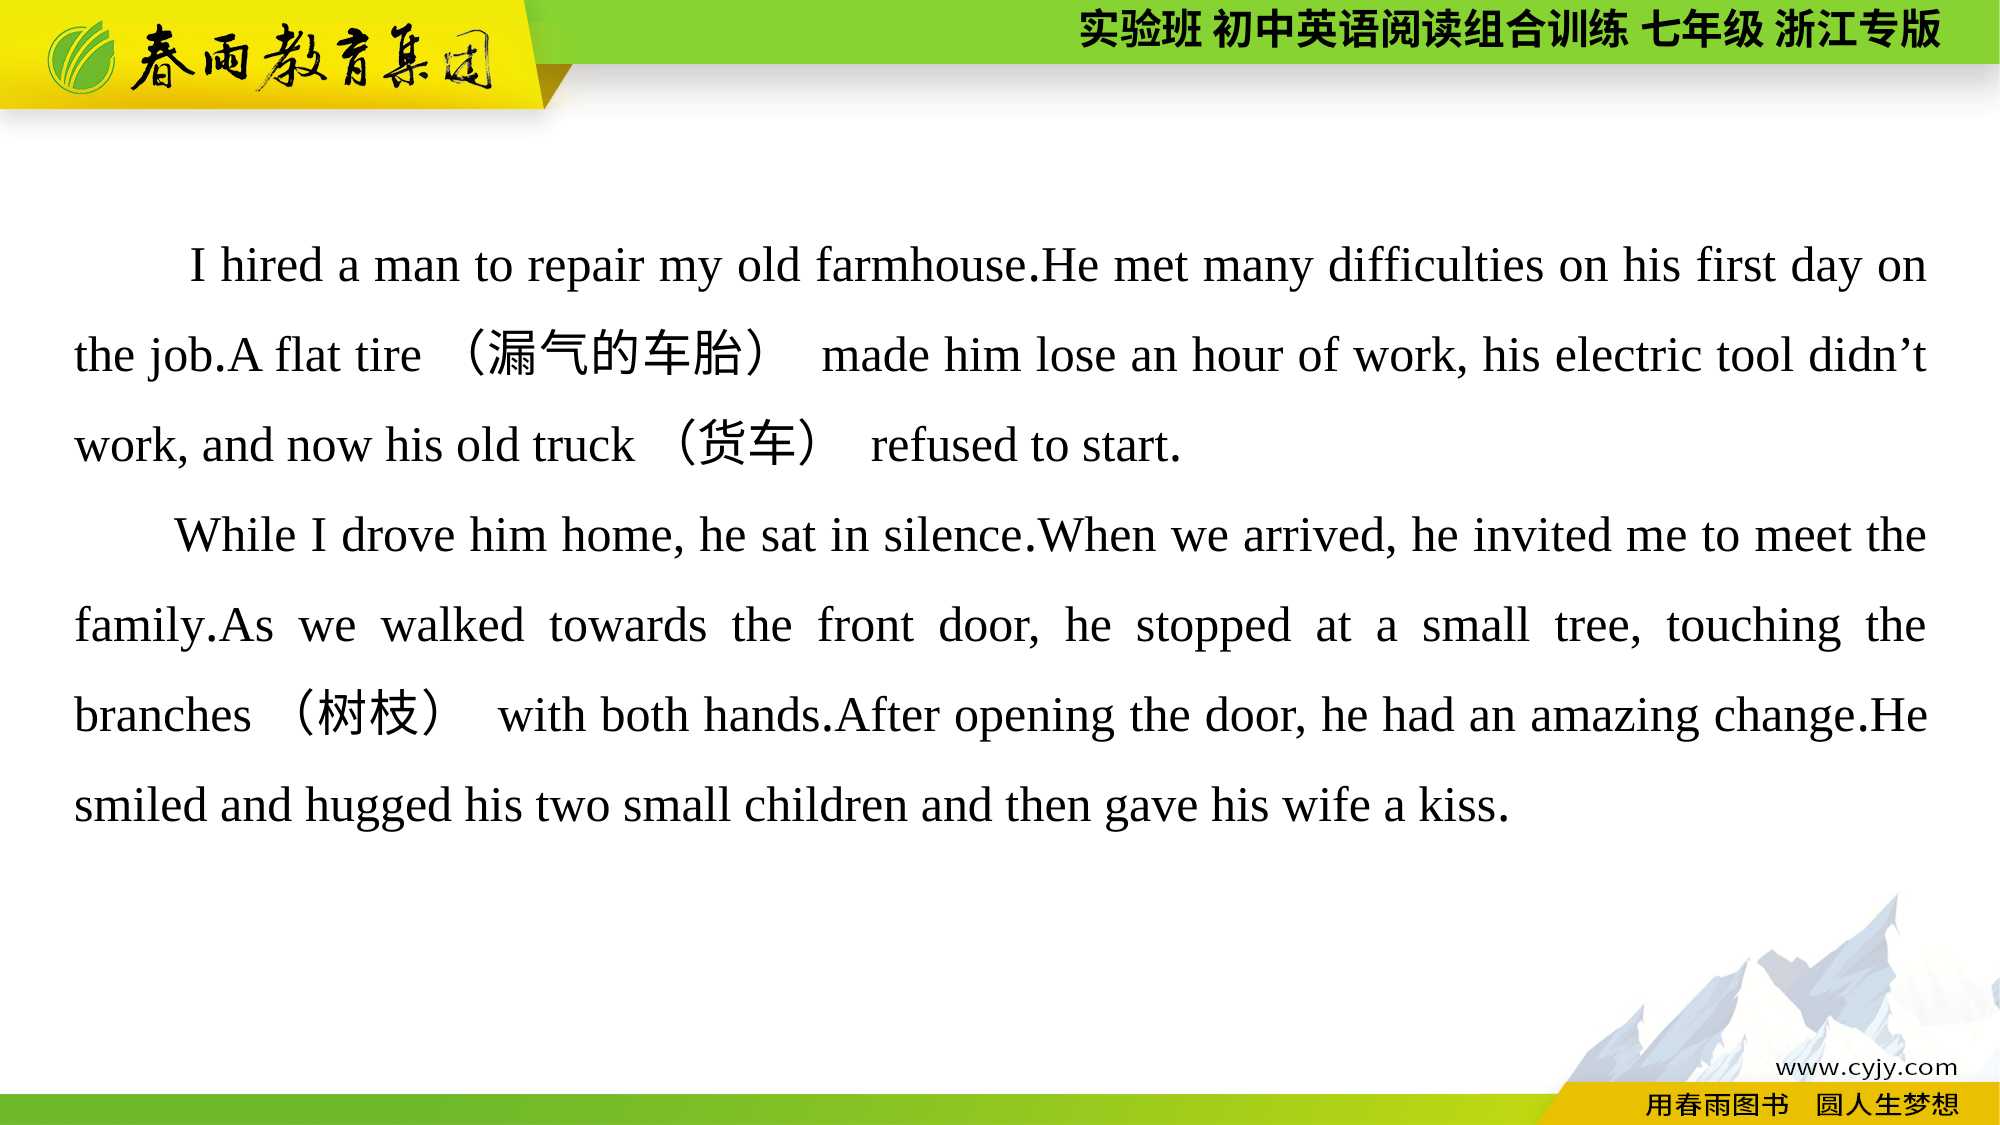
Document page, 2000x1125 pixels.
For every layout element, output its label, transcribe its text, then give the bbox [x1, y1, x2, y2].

list I hired a man to repair my old farmhouse.He met many difficulties on his first day on the job.A flat tire（漏气的车胎） made him lose an hour of work, his electric tool didn’t work, and now his old truck（货车） refused to start. While I drove him home, he sat in silence.When we arrived, he invited me to meet the family.As we walked towards the front door, he stopped at a small tree, touching the branches（树枝） with both hands.After opening the door, he had an amazing change.He smiled and hugged his two small children and then gave his wife a kiss. [59, 194, 1944, 835]
picture [0, 0, 2000, 1125]
